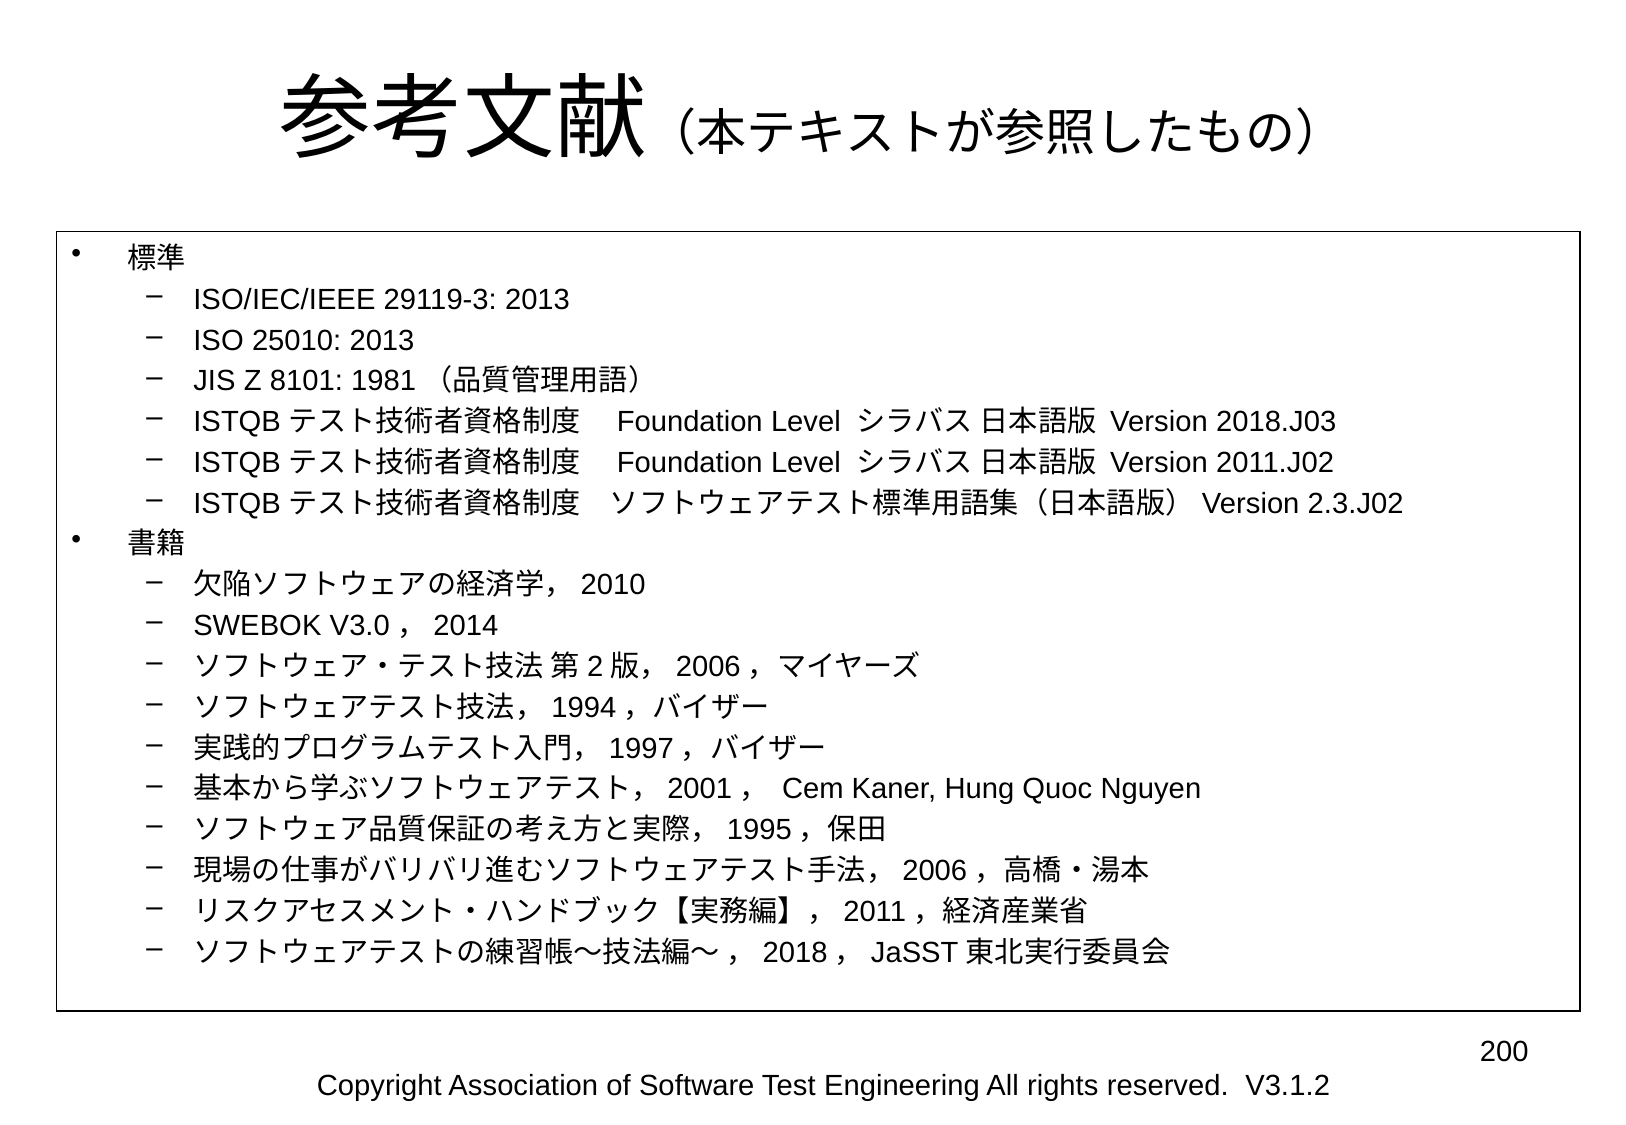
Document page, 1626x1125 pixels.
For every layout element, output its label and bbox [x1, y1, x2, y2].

list [56, 231, 1581, 1012]
slide_number [1164, 1024, 1544, 1103]
footer [233, 1058, 1164, 1103]
title [80, 44, 1544, 231]
